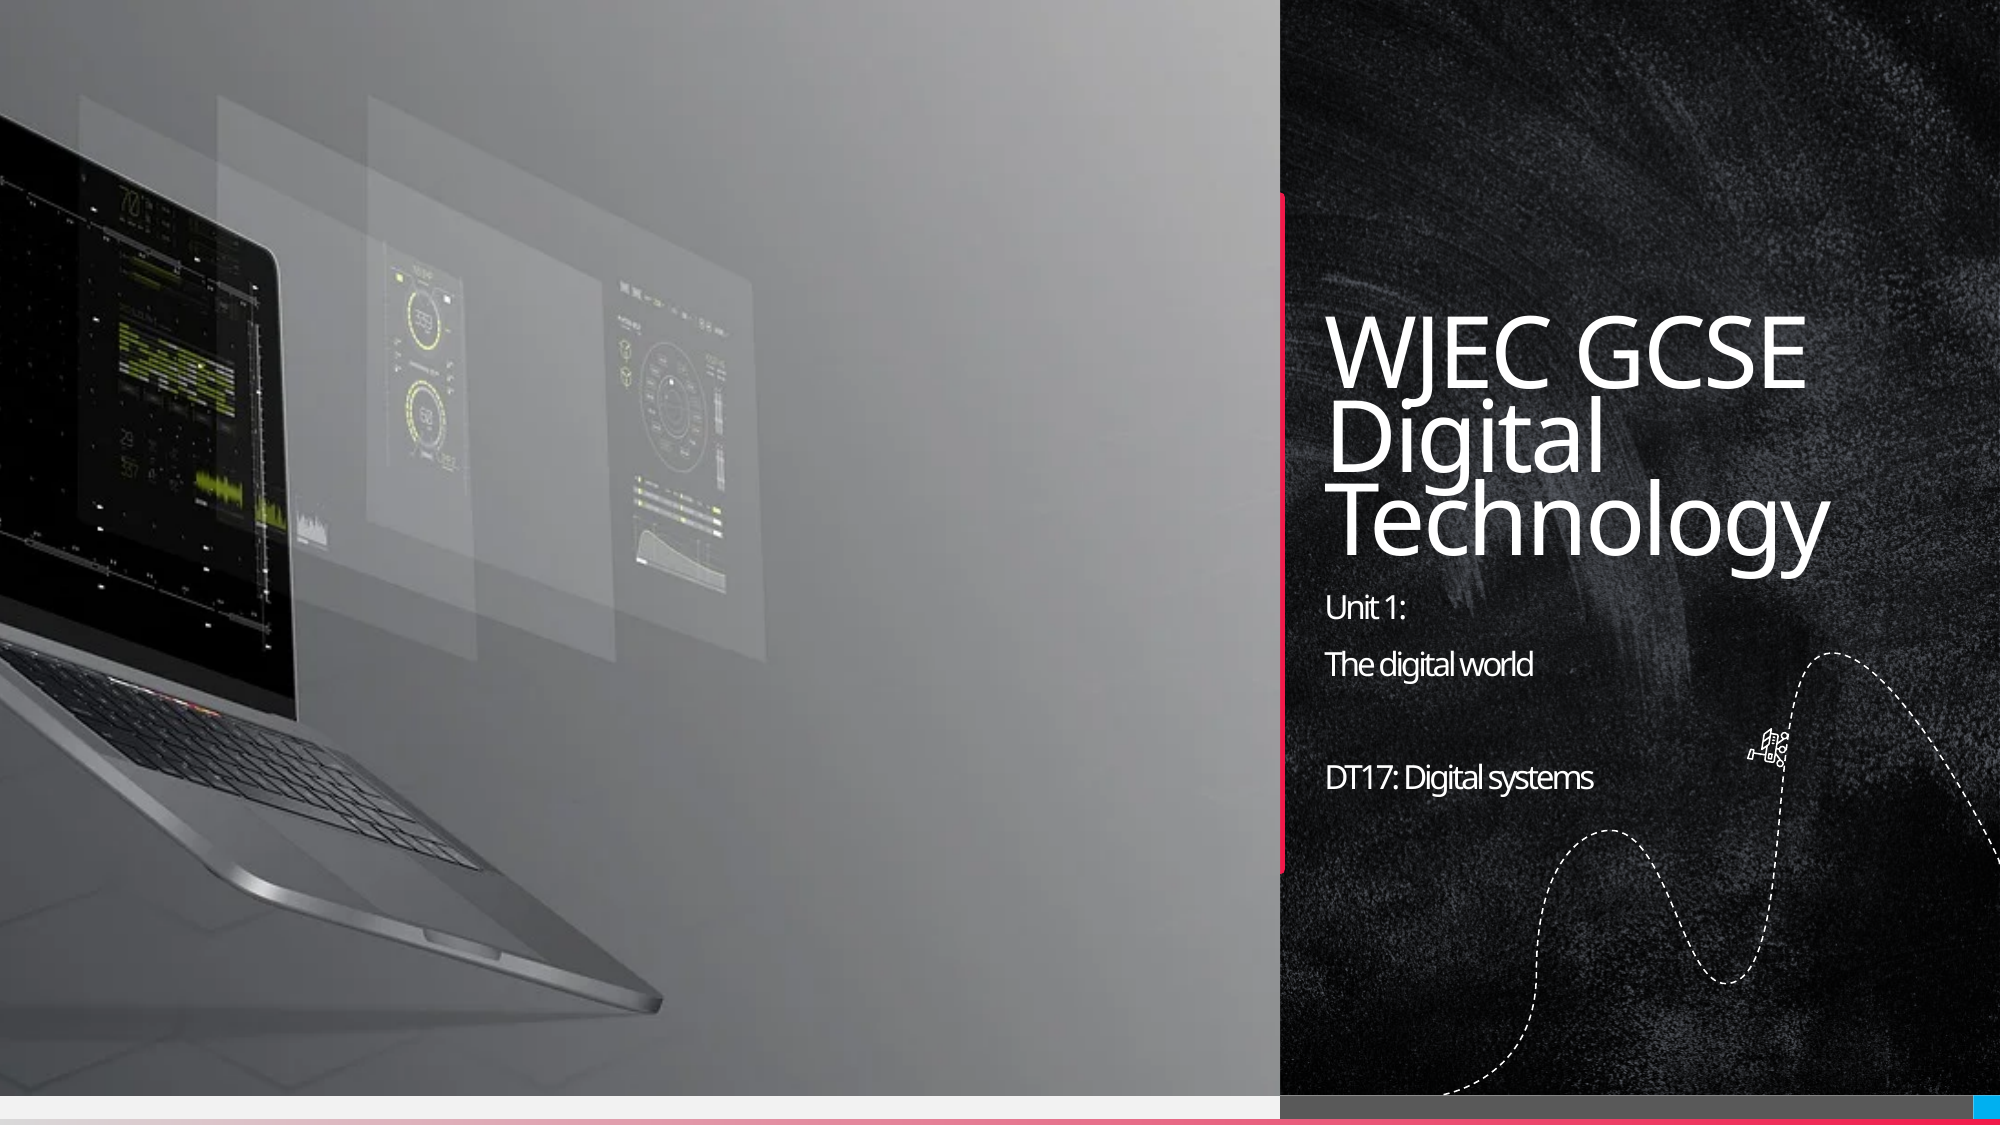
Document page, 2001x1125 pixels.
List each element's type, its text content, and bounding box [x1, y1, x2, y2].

picture [0, 0, 1281, 1096]
title WJEC GCSE Digital Technology [1324, 321, 1942, 576]
text_box [1746, 728, 1789, 768]
subtitle Unit 1: The digital world DT17: Digital systems [1324, 590, 1941, 853]
